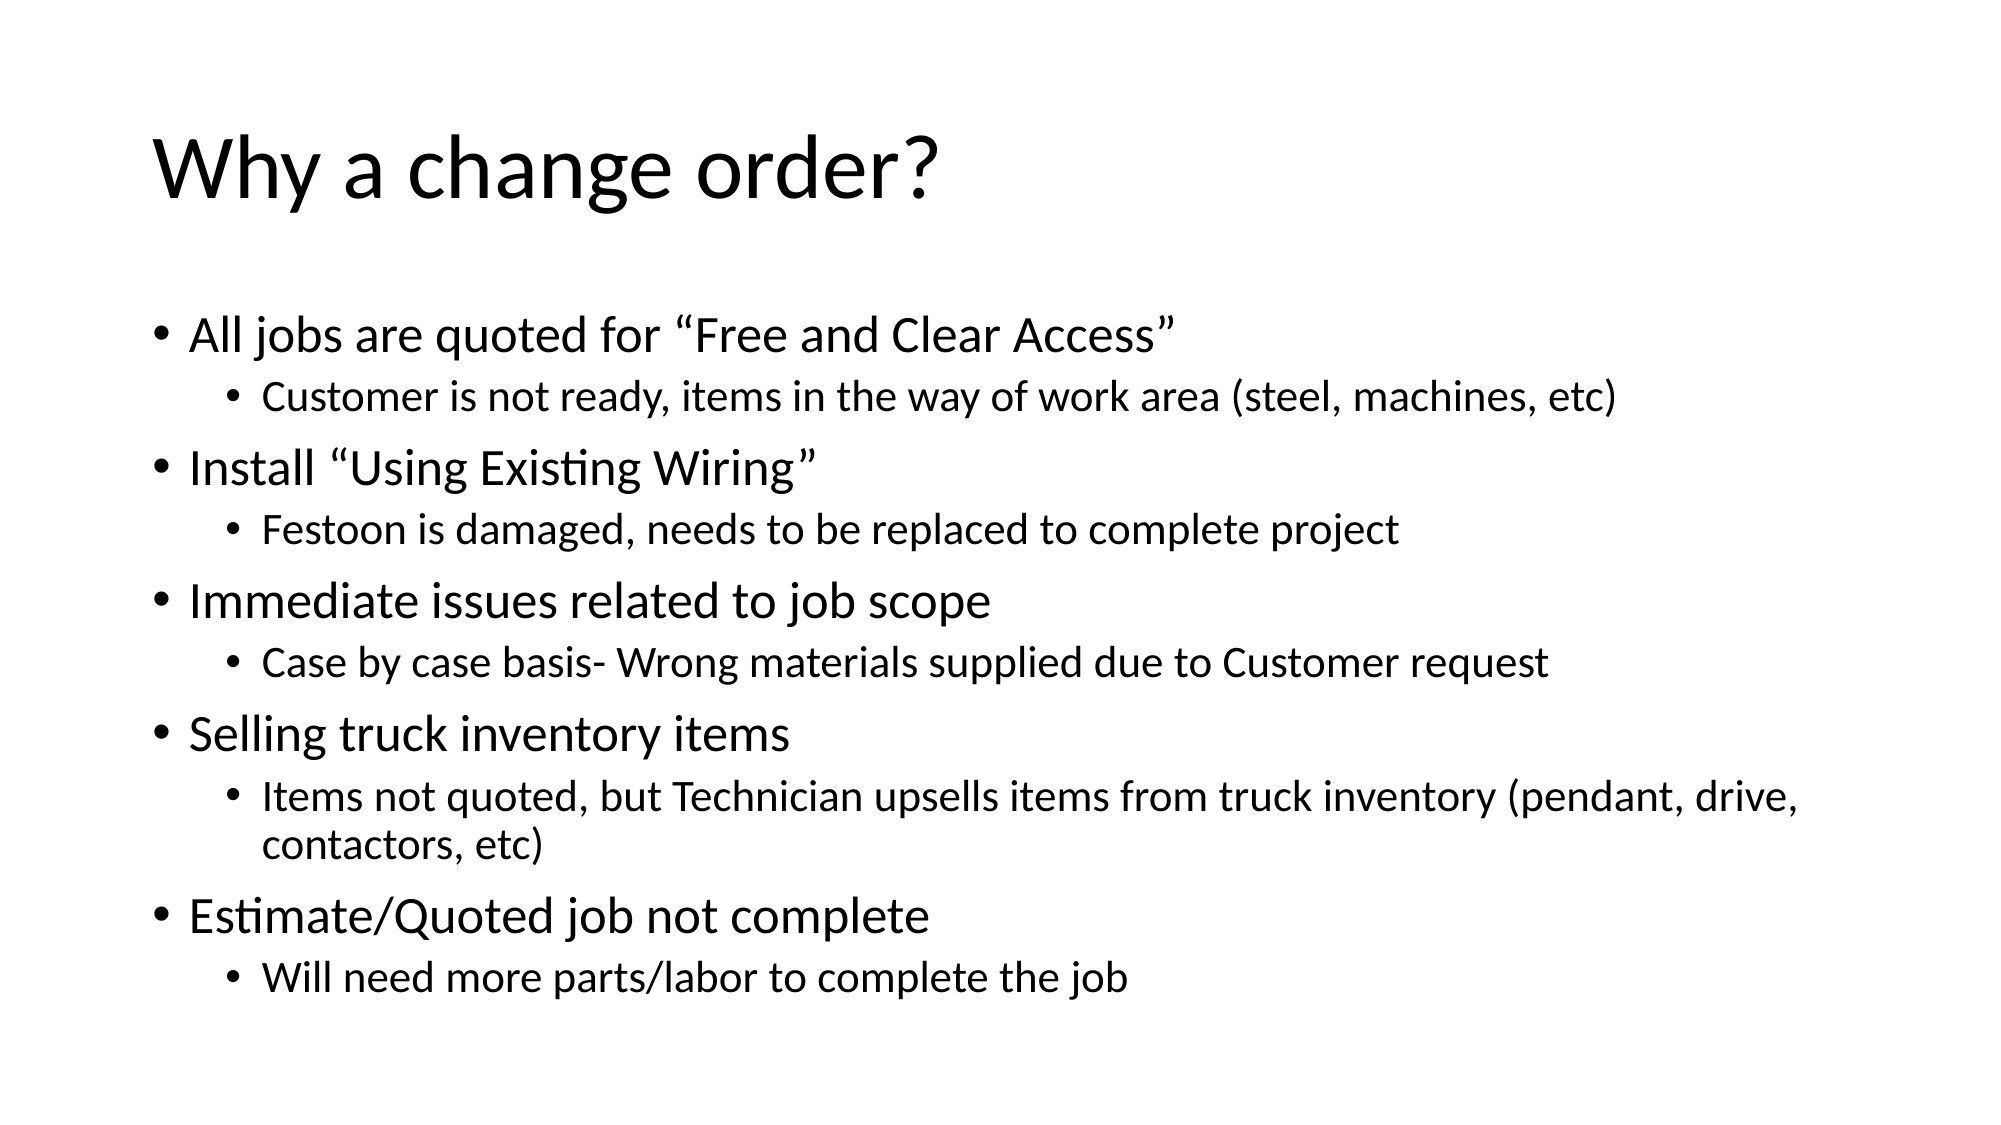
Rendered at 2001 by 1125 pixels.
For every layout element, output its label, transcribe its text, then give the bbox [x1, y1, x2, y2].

list All jobs are quoted for “Free and Clear Access” Customer is not ready, items in the way of work area (steel, machines, etc) Install “Using Existing Wiring” Festoon is damaged, needs to be replaced to complete project Immediate issues related to job scope Case by case basis- Wrong materials supplied due to Customer request Selling truck inventory items Items not quoted, but Technician upsells items from truck inventory (pendant, drive, contactors, etc) Estimate/Quoted job not complete Will need more parts/labor to complete the job [137, 299, 1863, 1014]
title Why a change order? [137, 59, 1863, 278]
